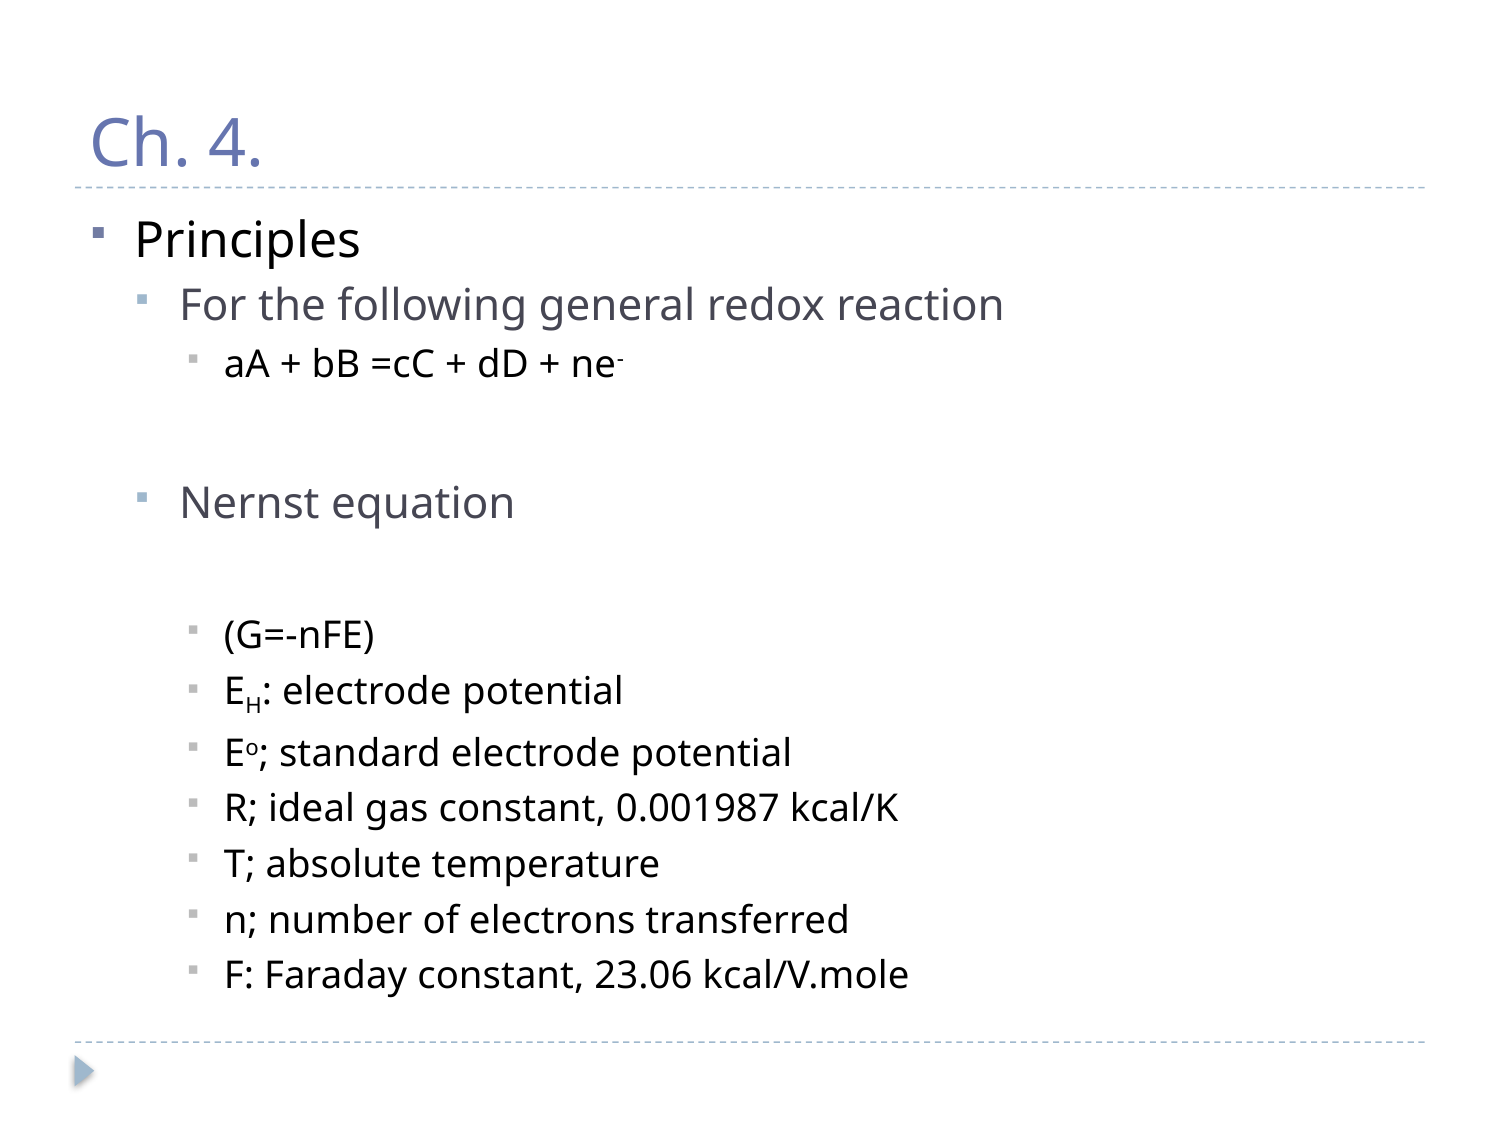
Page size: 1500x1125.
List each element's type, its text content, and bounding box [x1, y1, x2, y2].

title Ch. 4. [75, 24, 1425, 188]
